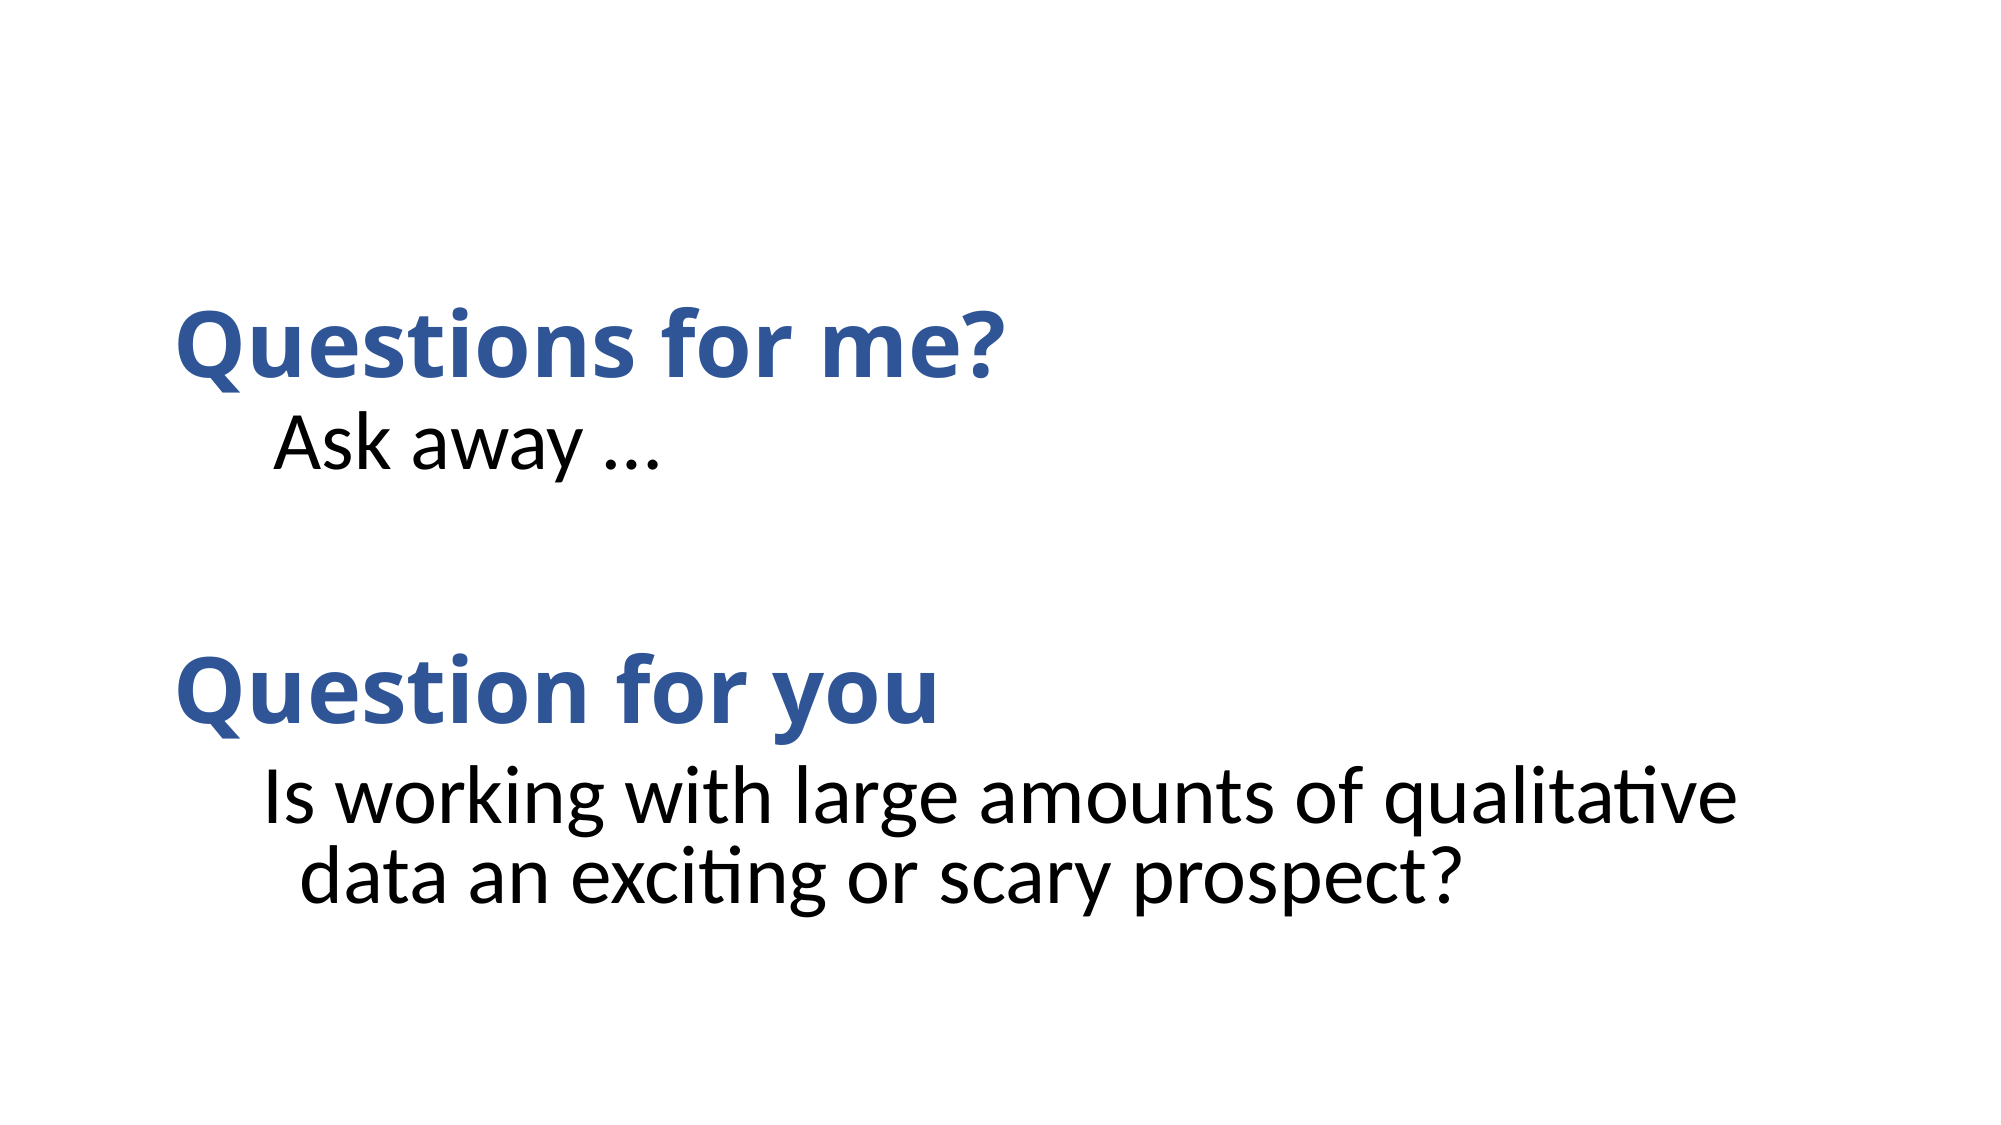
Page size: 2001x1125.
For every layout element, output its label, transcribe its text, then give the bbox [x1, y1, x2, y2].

title Questions for me? Ask away … Question for you [158, 289, 1673, 753]
list Is working with large amounts of qualitative data an exciting or scary prospect? [247, 752, 1842, 951]
